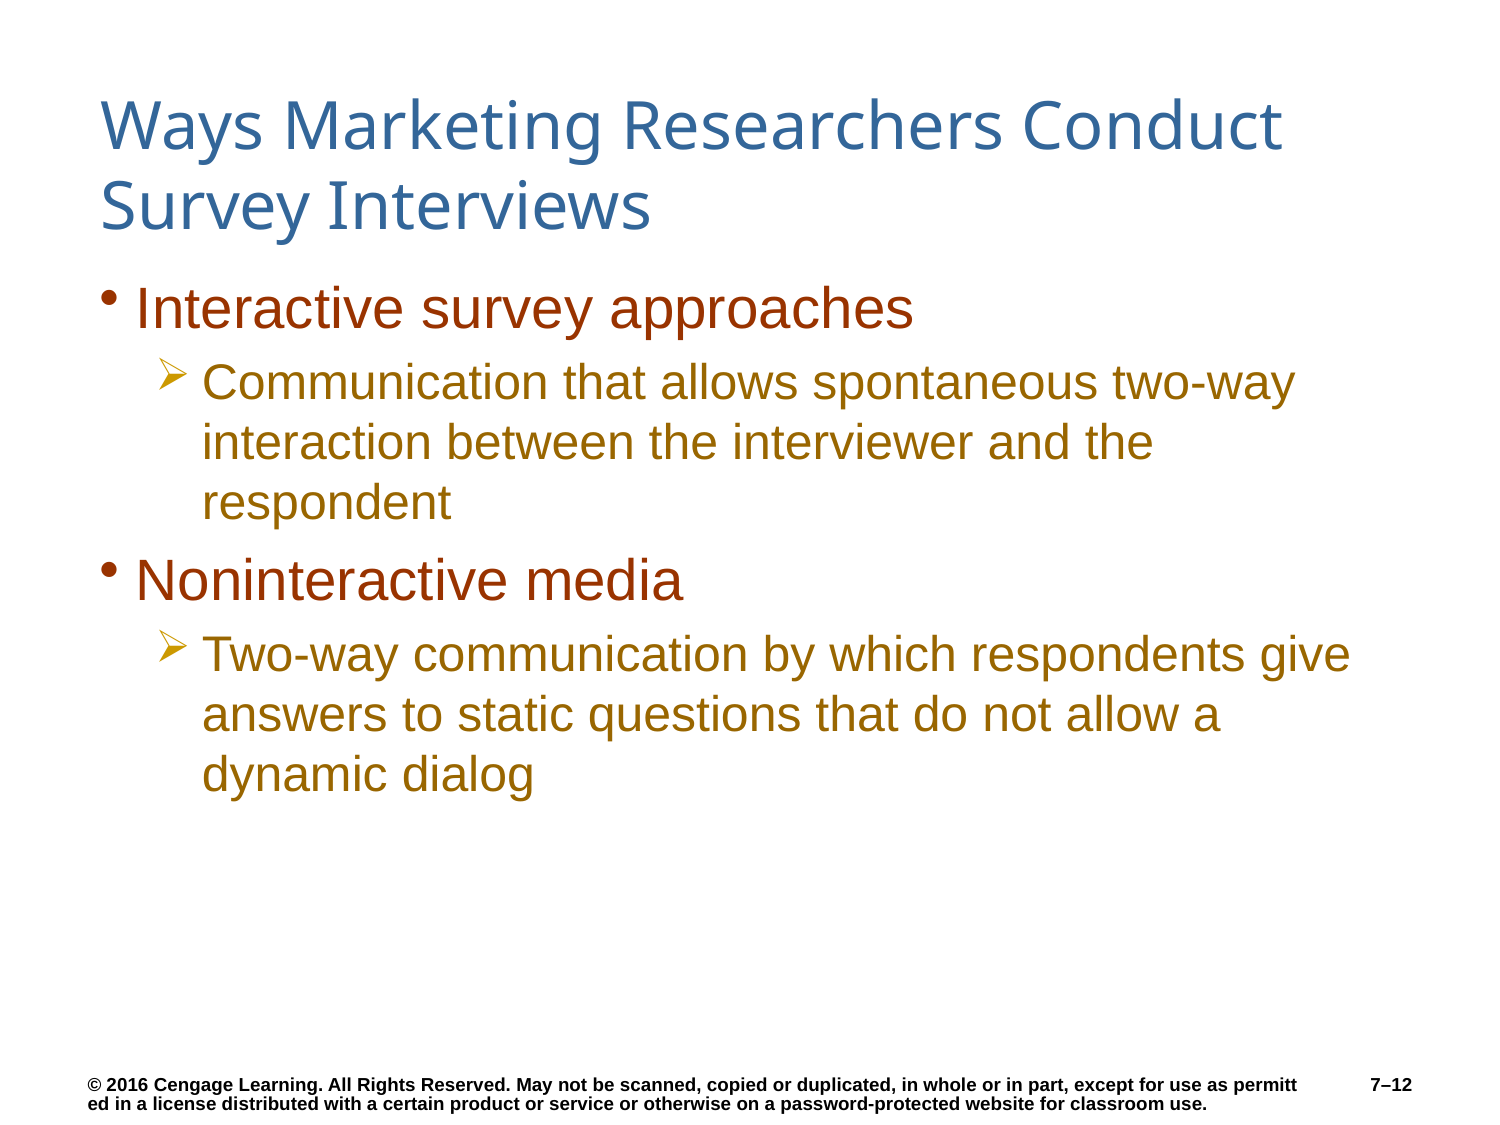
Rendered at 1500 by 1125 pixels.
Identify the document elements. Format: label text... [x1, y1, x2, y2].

list Interactive survey approaches Communication that allows spontaneous two-way interaction between the interviewer and the respondent Noninteractive media Two-way communication by which respondents give answers to static questions that do not allow a dynamic dialog [84, 262, 1414, 1013]
title Ways Marketing Researchers Conduct Survey Interviews [85, 75, 1411, 171]
slide_number 7–12 [1050, 1042, 1413, 1103]
footer © 2016 Cengage Learning. All Rights Reserved. May not be scanned, copied or duplicated, in whole or in part, except for use as permitted in a license distributed with a certain product or service or otherwise on a password-protected website for classroom use. [87, 1057, 1050, 1103]
